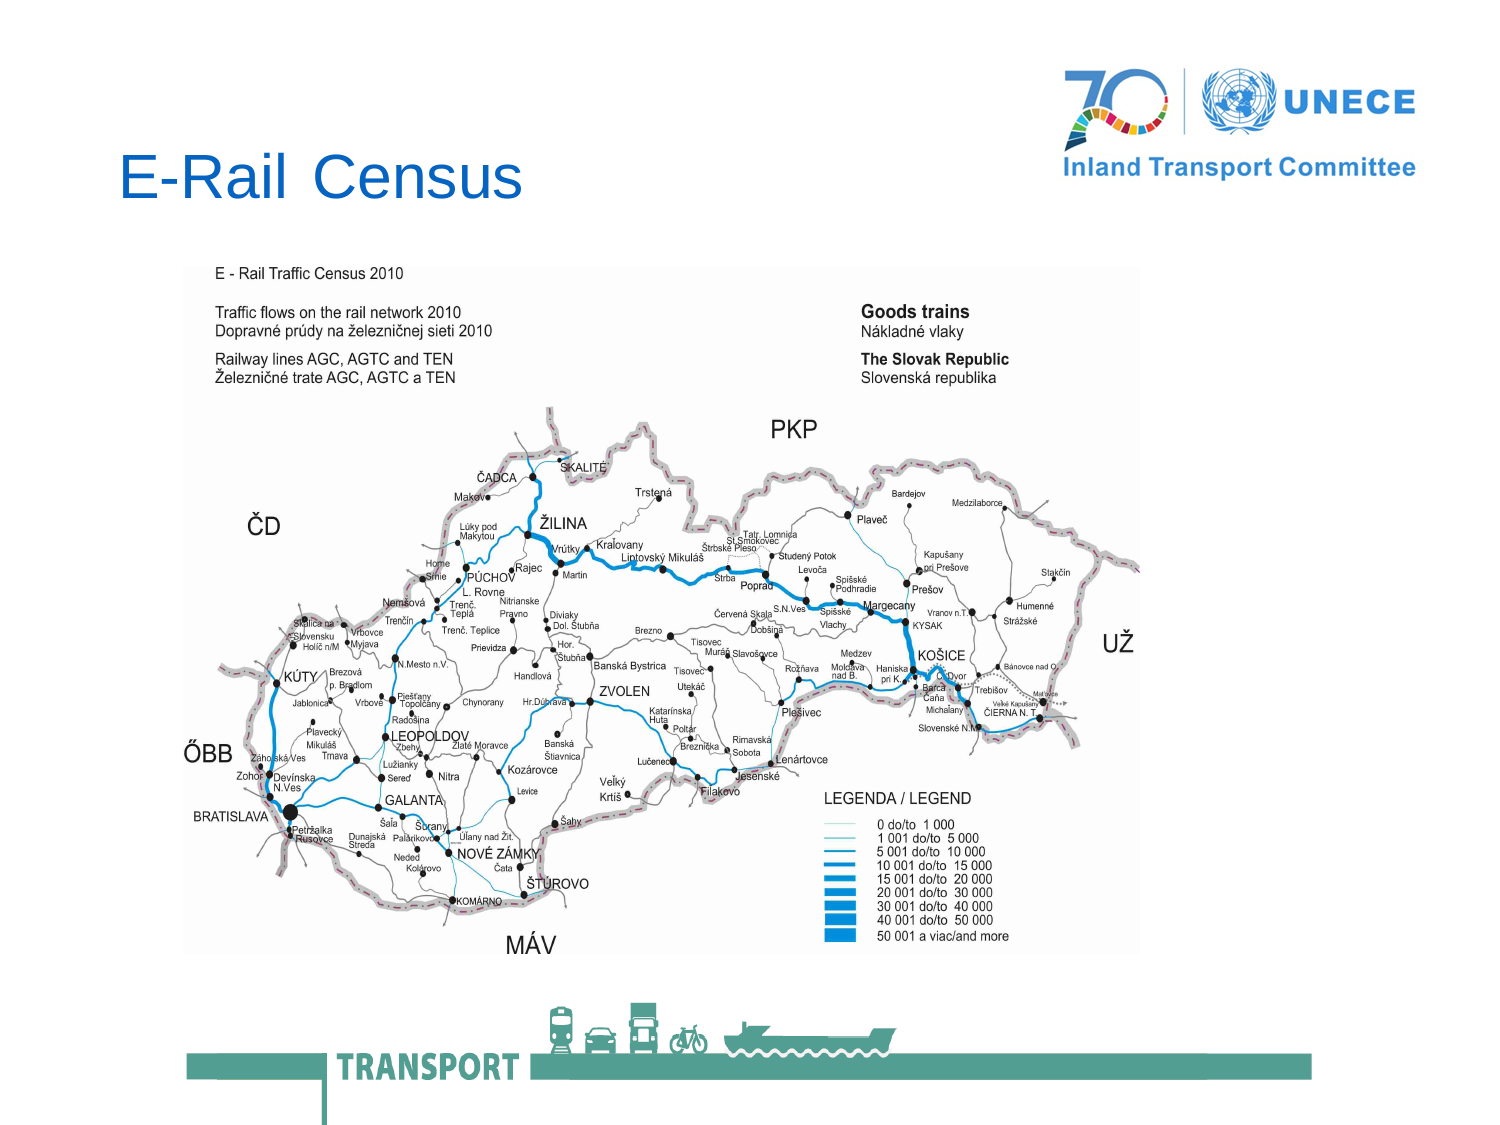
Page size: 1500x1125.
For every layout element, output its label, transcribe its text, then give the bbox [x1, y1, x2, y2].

picture [183, 267, 1140, 954]
picture [1056, 65, 1422, 182]
picture [186, 987, 1312, 1125]
title E-Rail Census [103, 59, 1022, 278]
